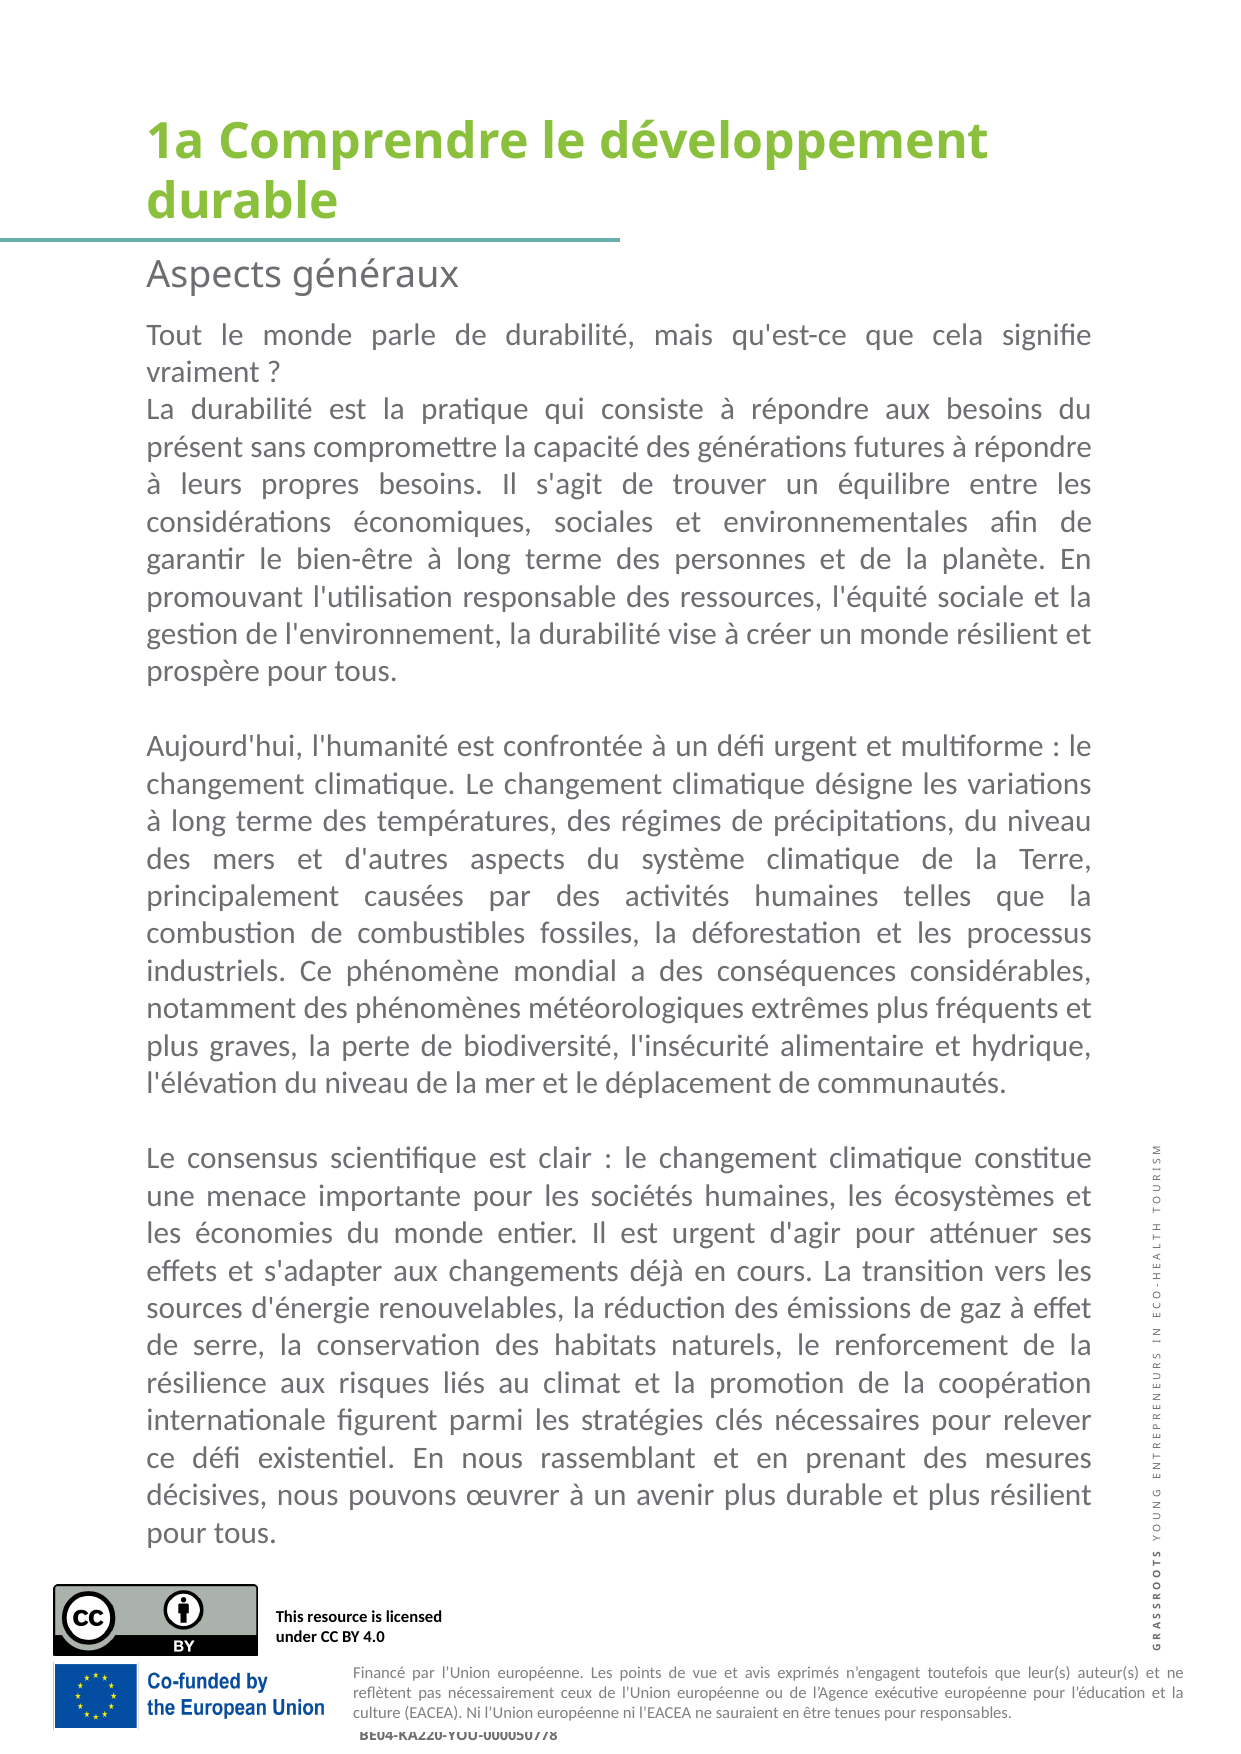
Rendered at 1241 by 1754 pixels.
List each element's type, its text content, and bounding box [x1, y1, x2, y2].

list Aspects généraux [131, 242, 1109, 306]
list Tout le monde parle de durabilité, mais qu'est-ce que cela signifie vraiment ? La durabilité est la pratique qui consiste à répondre aux besoins du présent sans compromettre la capacité des générations futures à répondre à leurs propres besoins. Il s'agit de trouver un équilibre entre les considérations économiques, sociales et environnementales afin de garantir le bien-être à long terme des personnes et de la planète. En promouvant l'utilisation responsable des ressources, l'équité sociale et la gestion de l'environnement, la durabilité vise à créer un monde résilient et prospère pour tous. Aujourd'hui, l'humanité est confrontée à un défi urgent et multiforme : le changement climatique. Le changement climatique désigne les variations à long terme des températures, des régimes de précipitations, du niveau des mers et d'autres aspects du système climatique de la Terre, principalement causées par des activités humaines telles que la combustion de combustibles fossiles, la déforestation et les processus industriels. Ce phénomène mondial a des conséquences considérables, notamment des phénomènes météorologiques extrêmes plus fréquents et plus graves, la perte de biodiversité, l'insécurité alimentaire et hydrique, l'élévation du niveau de la mer et le déplacement de communautés. Le consensus scientifique est clair : le changement climatique constitue une menace importante pour les sociétés humaines, les écosystèmes et les économies du monde entier. Il est urgent d'agir pour atténuer ses effets et s'adapter aux changements déjà en cours. La transition vers les sources d'énergie renouvelables, la réduction des émissions de gaz à effet de serre, la conservation des habitats naturels, le renforcement de la résilience aux risques liés au climat et la promotion de la coopération internationale figurent parmi les stratégies clés nécessaires pour relever ce défi existentiel. En nous rassemblant et en prenant des mesures décisives, nous pouvons œuvrer à un avenir plus durable et plus résilient pour tous. [131, 306, 1109, 1521]
picture [53, 1584, 258, 1656]
list 1a Comprendre le développement durable [131, 100, 1109, 210]
text_box Financé par l’Union européenne. Les points de vue et avis exprimés n’engagent toutefois que leur(s) auteur(s) et ne reflètent pas nécessairement ceux de l’Union européenne ou de l’Agence exécutive européenne pour l’éducation et la culture (EACEA). Ni l’Union européenne ni l’EACEA ne sauraient en être tenues pour responsables. [337, 1650, 1201, 1733]
picture [51, 1660, 337, 1732]
